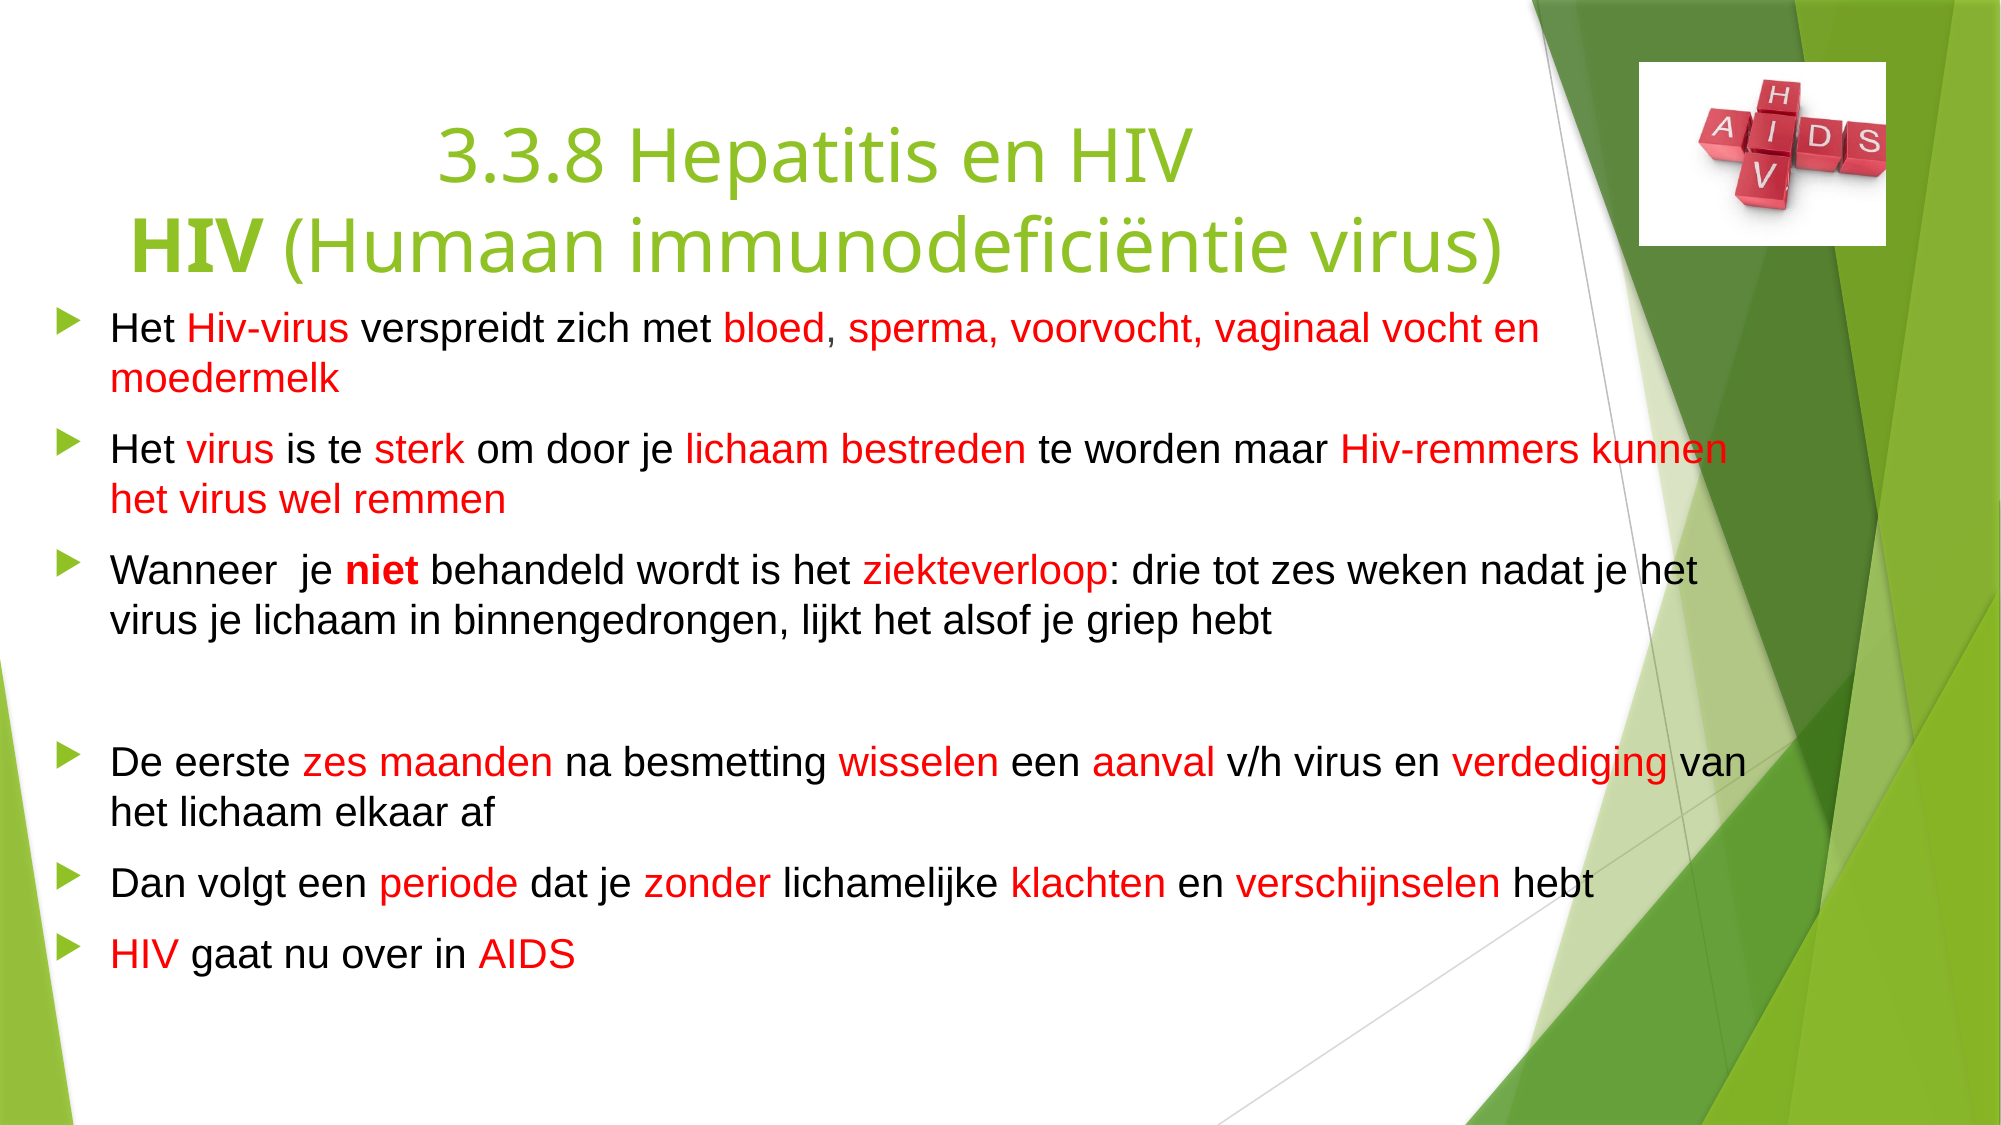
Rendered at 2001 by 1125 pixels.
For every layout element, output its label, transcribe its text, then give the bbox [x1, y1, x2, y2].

title 3.3.8 Hepatitis en HIV HIV (Humaan immunodeficiëntie virus) [111, 99, 1522, 293]
list Het Hiv-virus verspreidt zich met bloed, sperma, voorvocht, vaginaal vocht en moedermelk Het virus is te sterk om door je lichaam bestreden te worden maar Hiv-remmers kunnen het virus wel remmen Wanneer je niet behandeld wordt is het ziekteverloop: drie tot zes weken nadat je het virus je lichaam in binnengedrongen, lijkt het alsof je griep hebt De eerste zes maanden na besmetting wisselen een aanval v/h virus en verdediging van het lichaam elkaar af Dan volgt een periode dat je zonder lichamelijke klachten en verschijnselen hebt HIV gaat nu over in AIDS [38, 293, 1790, 1048]
picture [1639, 61, 1887, 246]
